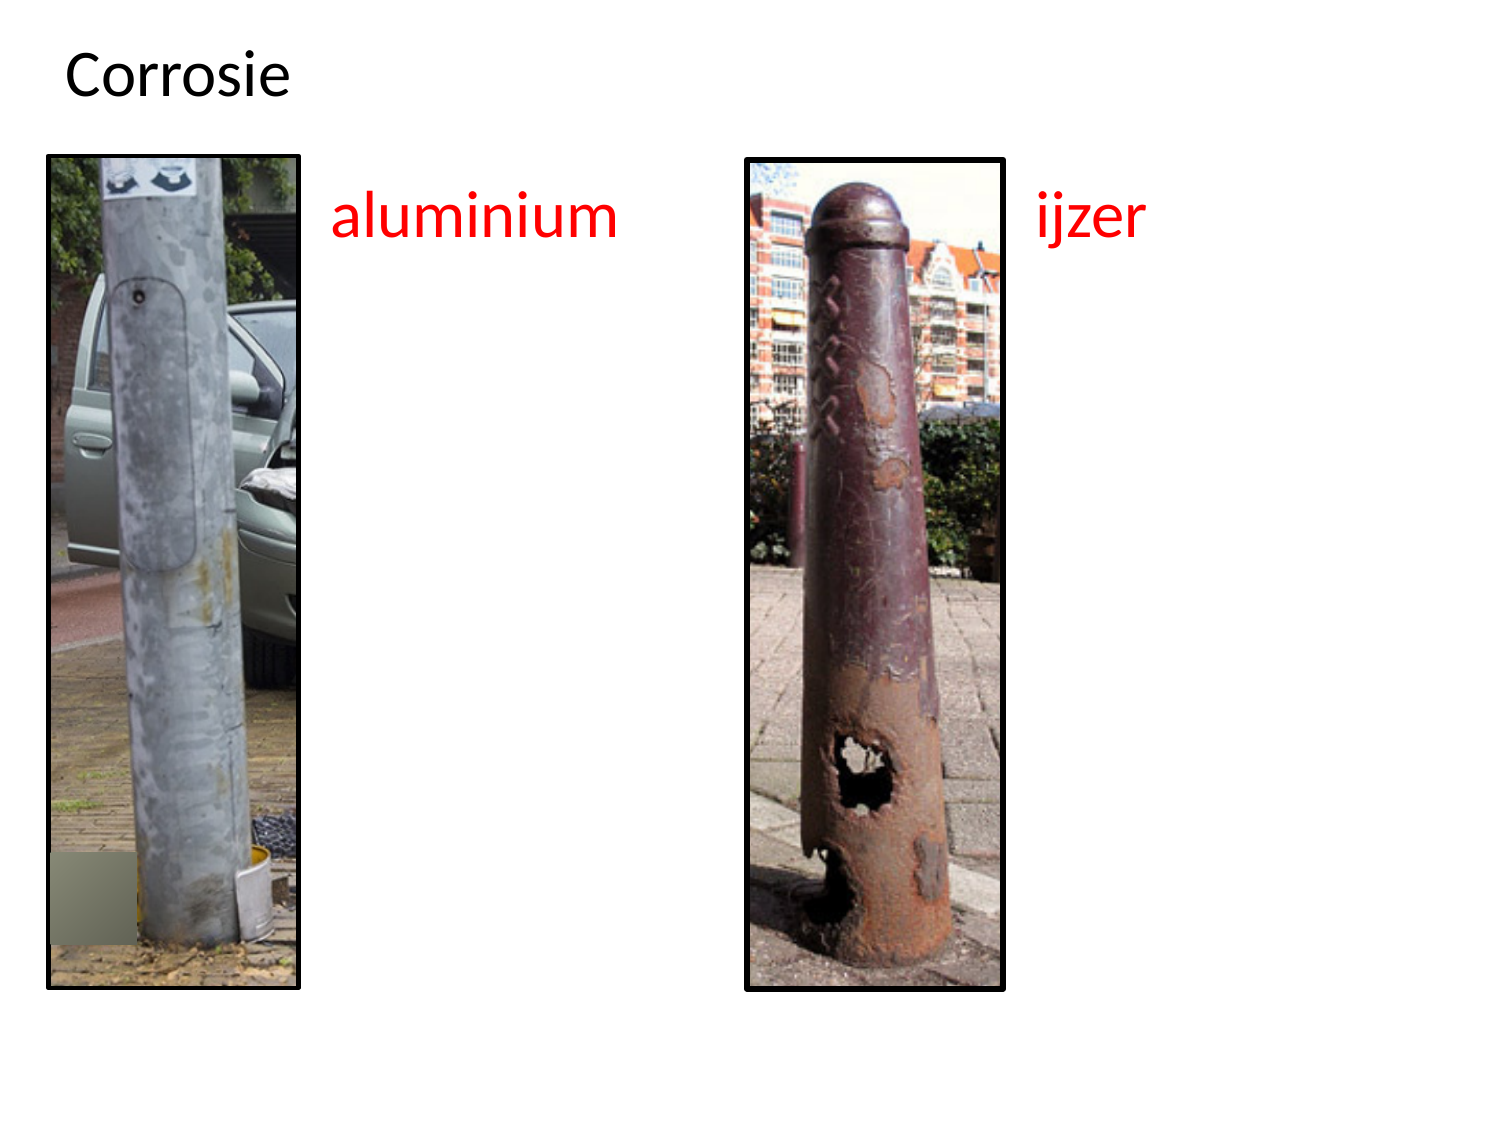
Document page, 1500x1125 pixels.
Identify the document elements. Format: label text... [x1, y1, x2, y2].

text_box aluminium ijzer beschermende [1006, 162, 1500, 498]
picture [749, 162, 1000, 986]
picture [50, 158, 296, 986]
text_box Corrosie [50, 22, 434, 118]
text_box aluminium ijzer beschermende [315, 162, 744, 498]
